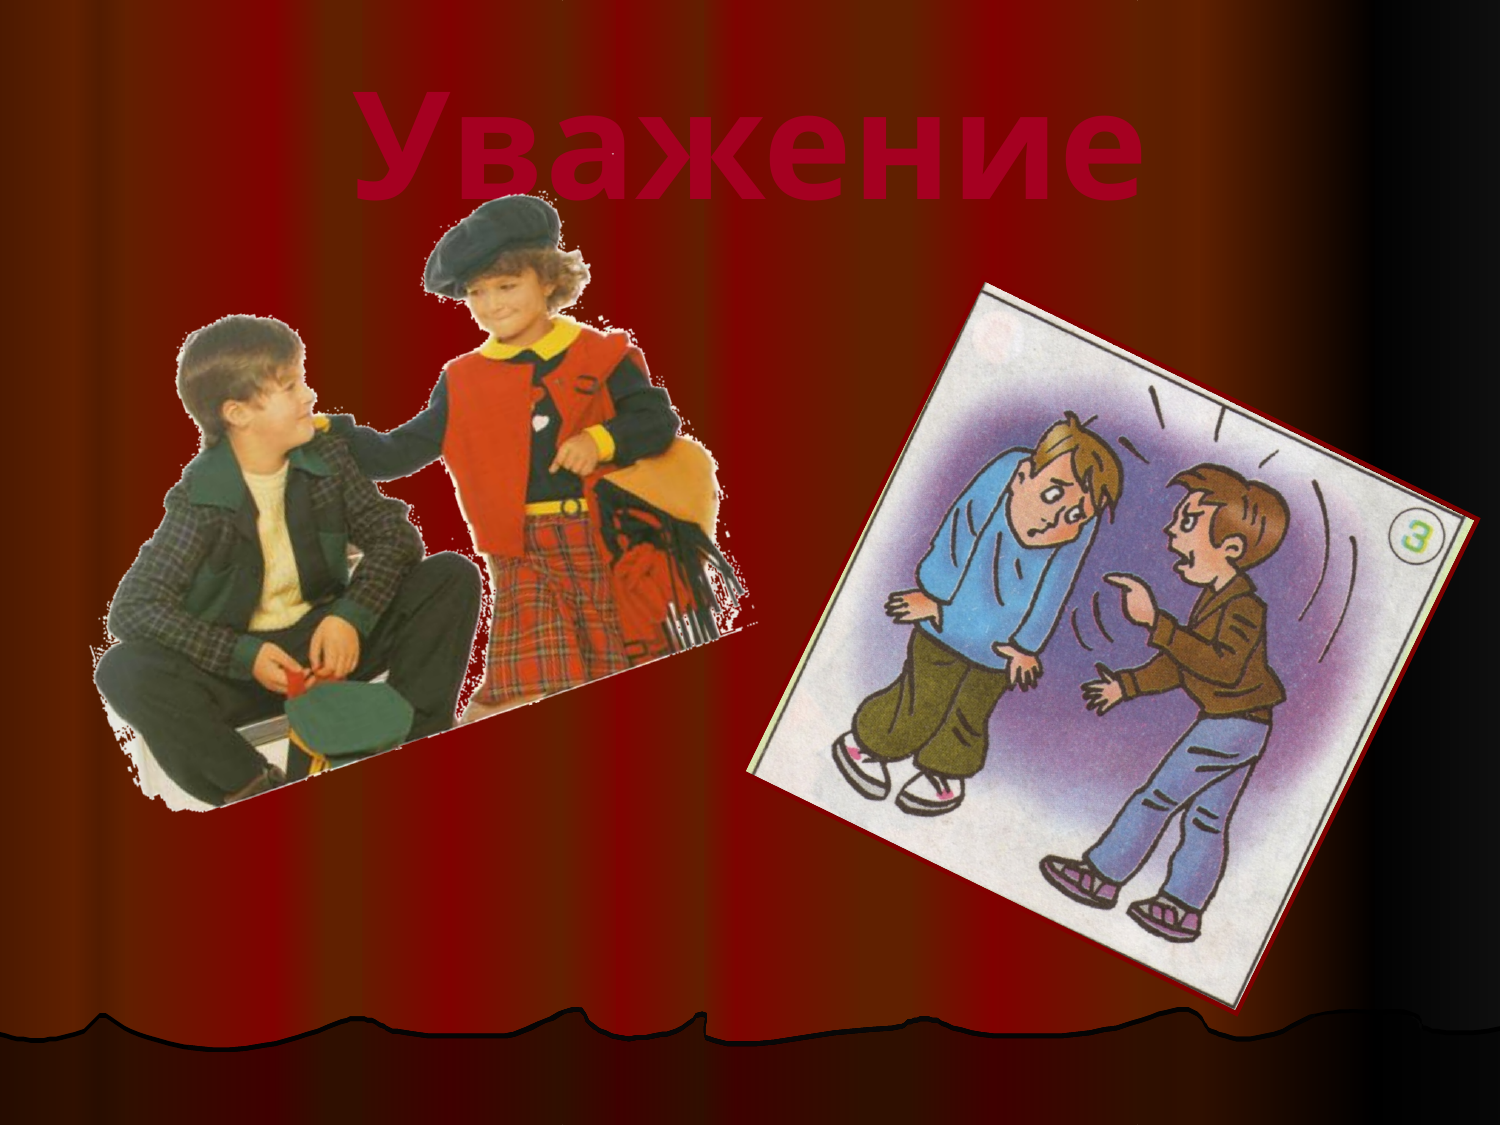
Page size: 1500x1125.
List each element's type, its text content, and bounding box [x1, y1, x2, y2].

title Уважение [74, 45, 1426, 233]
picture [0, 154, 771, 835]
picture [747, 283, 1473, 1009]
